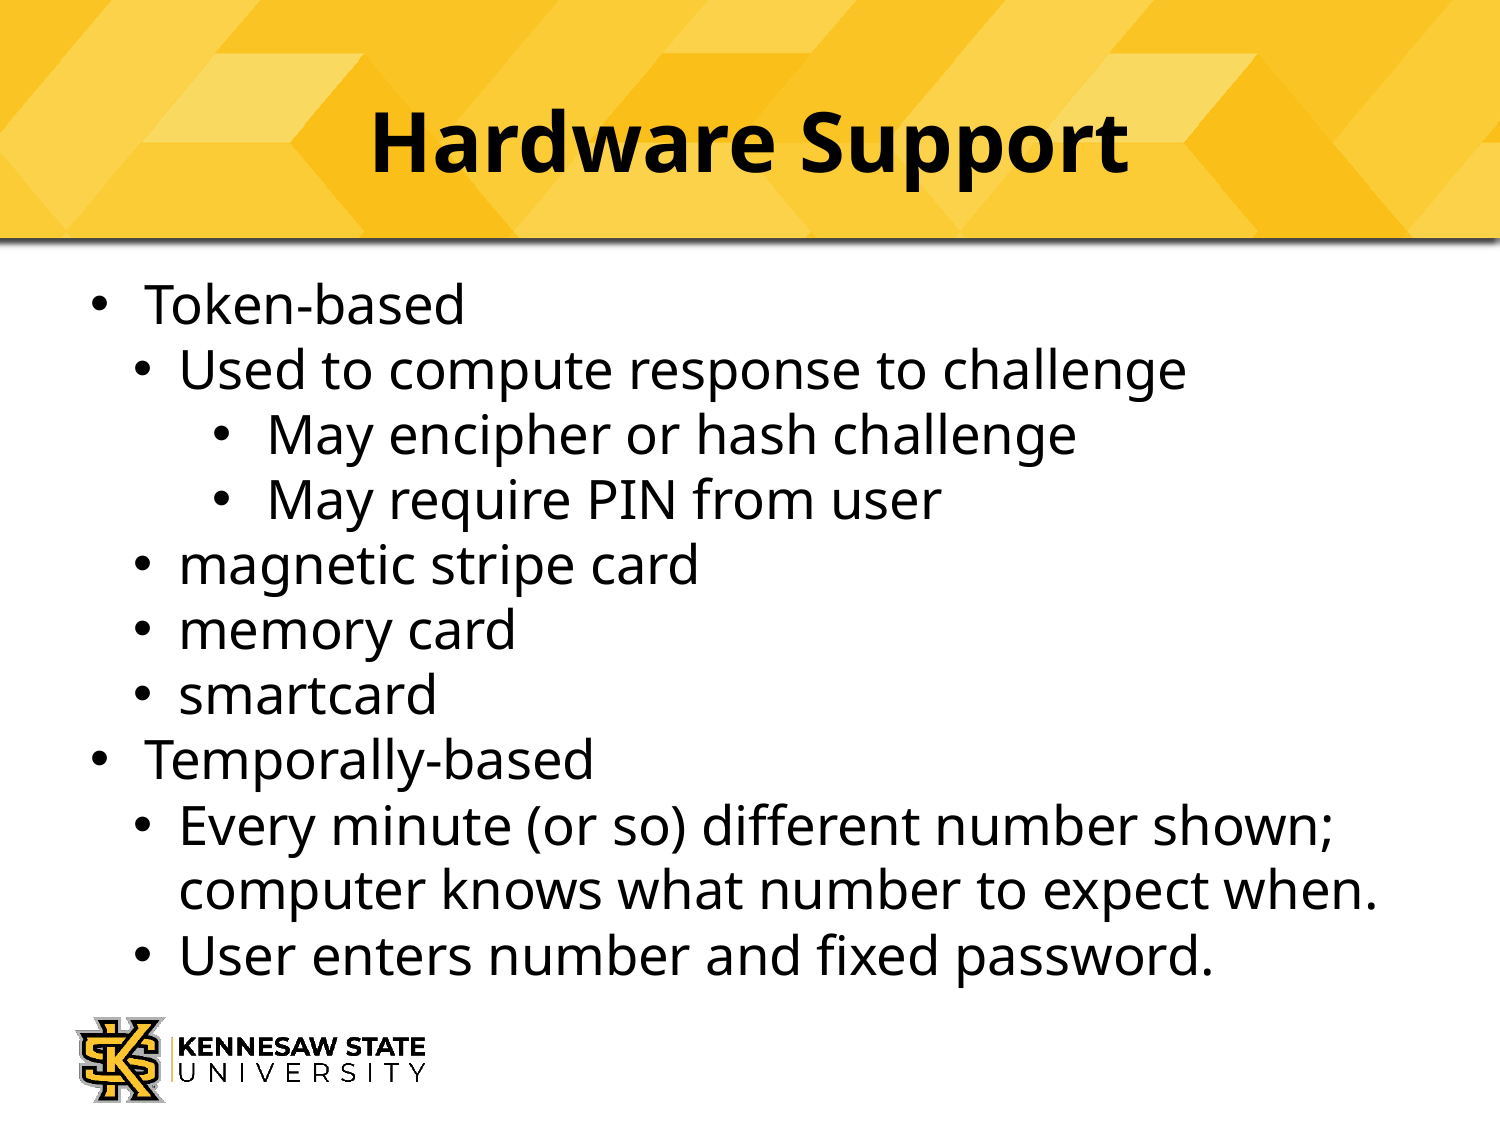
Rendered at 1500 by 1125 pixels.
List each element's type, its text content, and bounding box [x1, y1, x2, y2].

picture [75, 1017, 425, 1103]
title Hardware Support [75, 45, 1425, 233]
list Token-based Used to compute response to challenge May encipher or hash challenge May require PIN from user magnetic stripe card memory card smartcard Temporally-based Every minute (or so) different number shown; computer knows what number to expect when. User enters number and fixed password. [75, 262, 1425, 1005]
picture [0, 0, 1500, 251]
